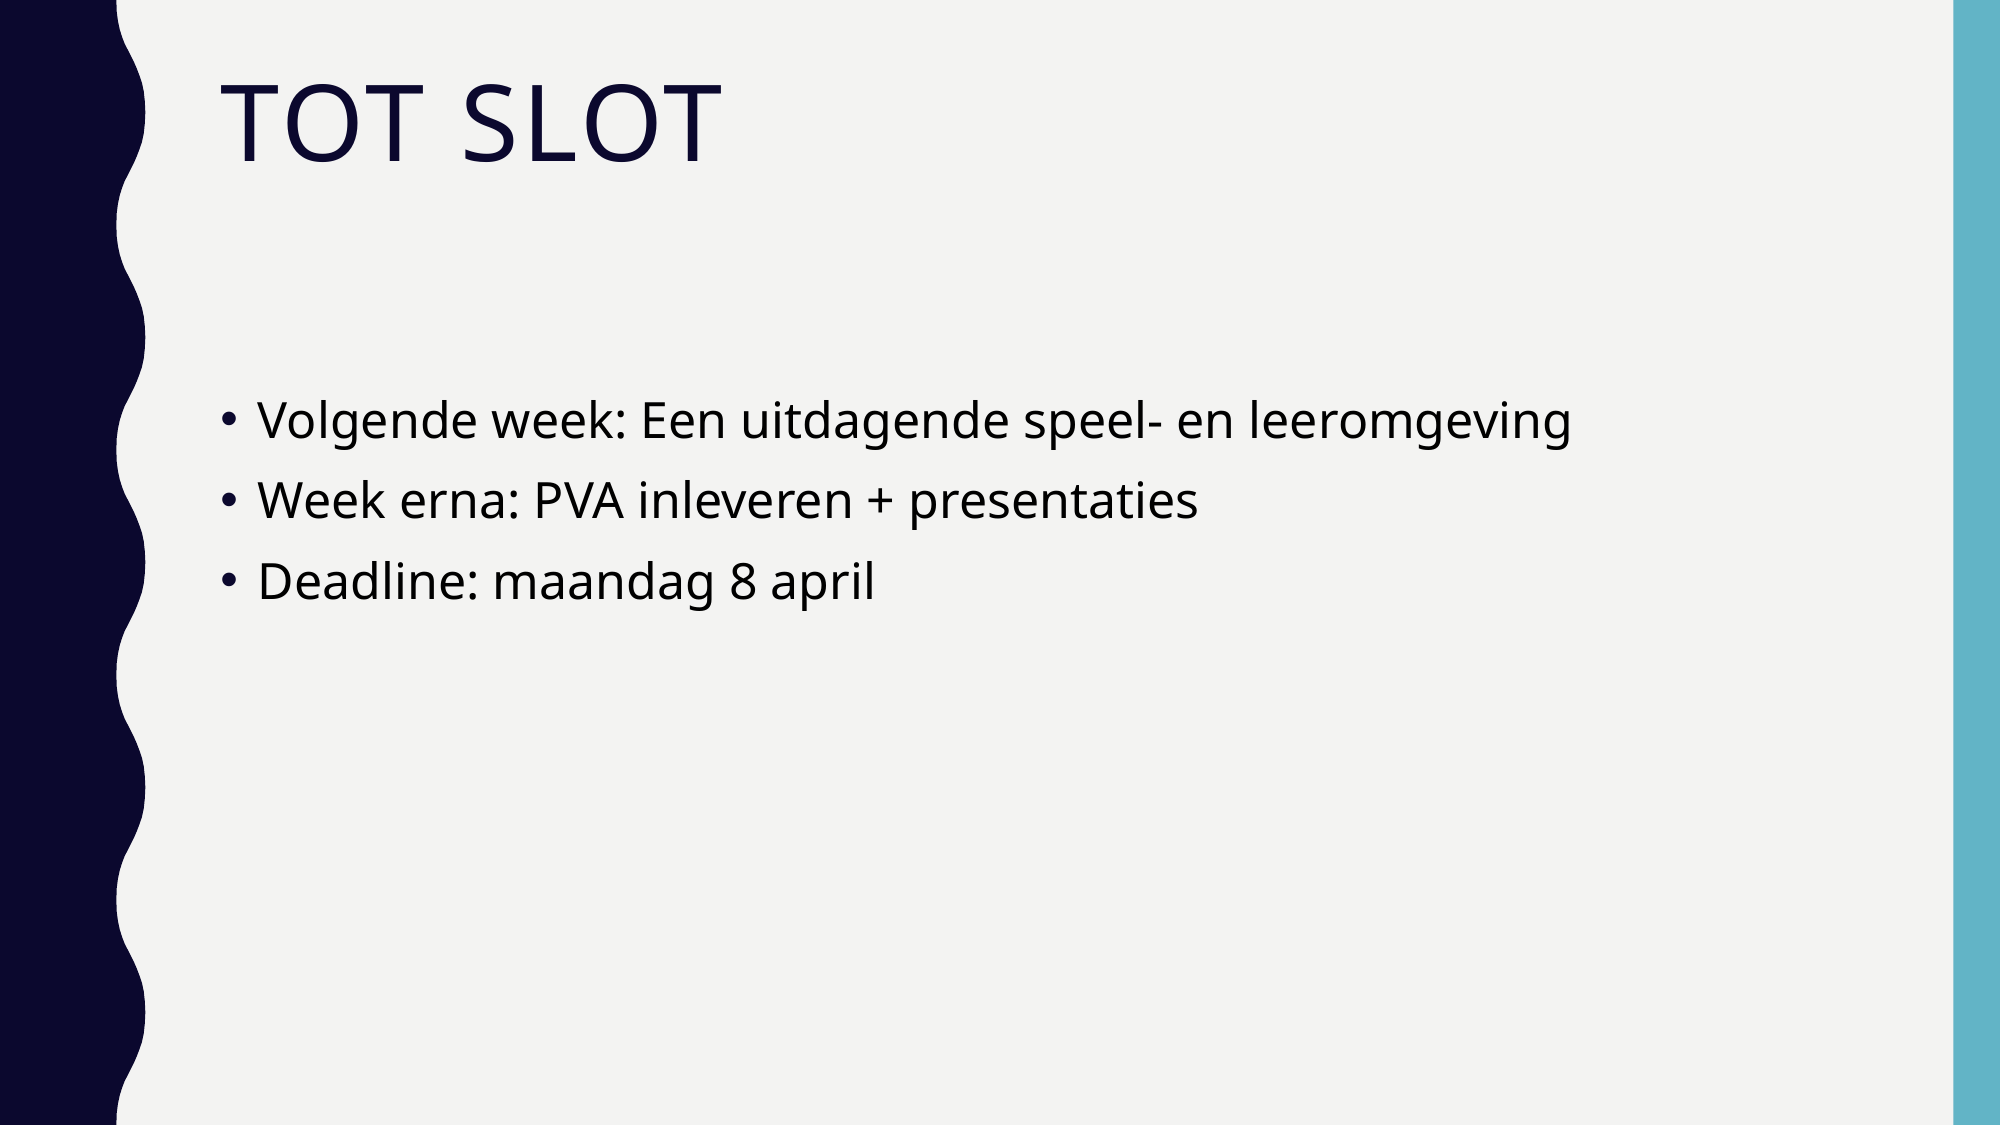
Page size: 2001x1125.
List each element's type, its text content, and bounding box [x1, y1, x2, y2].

title Tot slot [205, 62, 1875, 308]
list Volgende week: Een uitdagende speel- en leeromgeving Week erna: PVA inleveren + presentaties Deadline: maandag 8 april [205, 375, 1875, 965]
